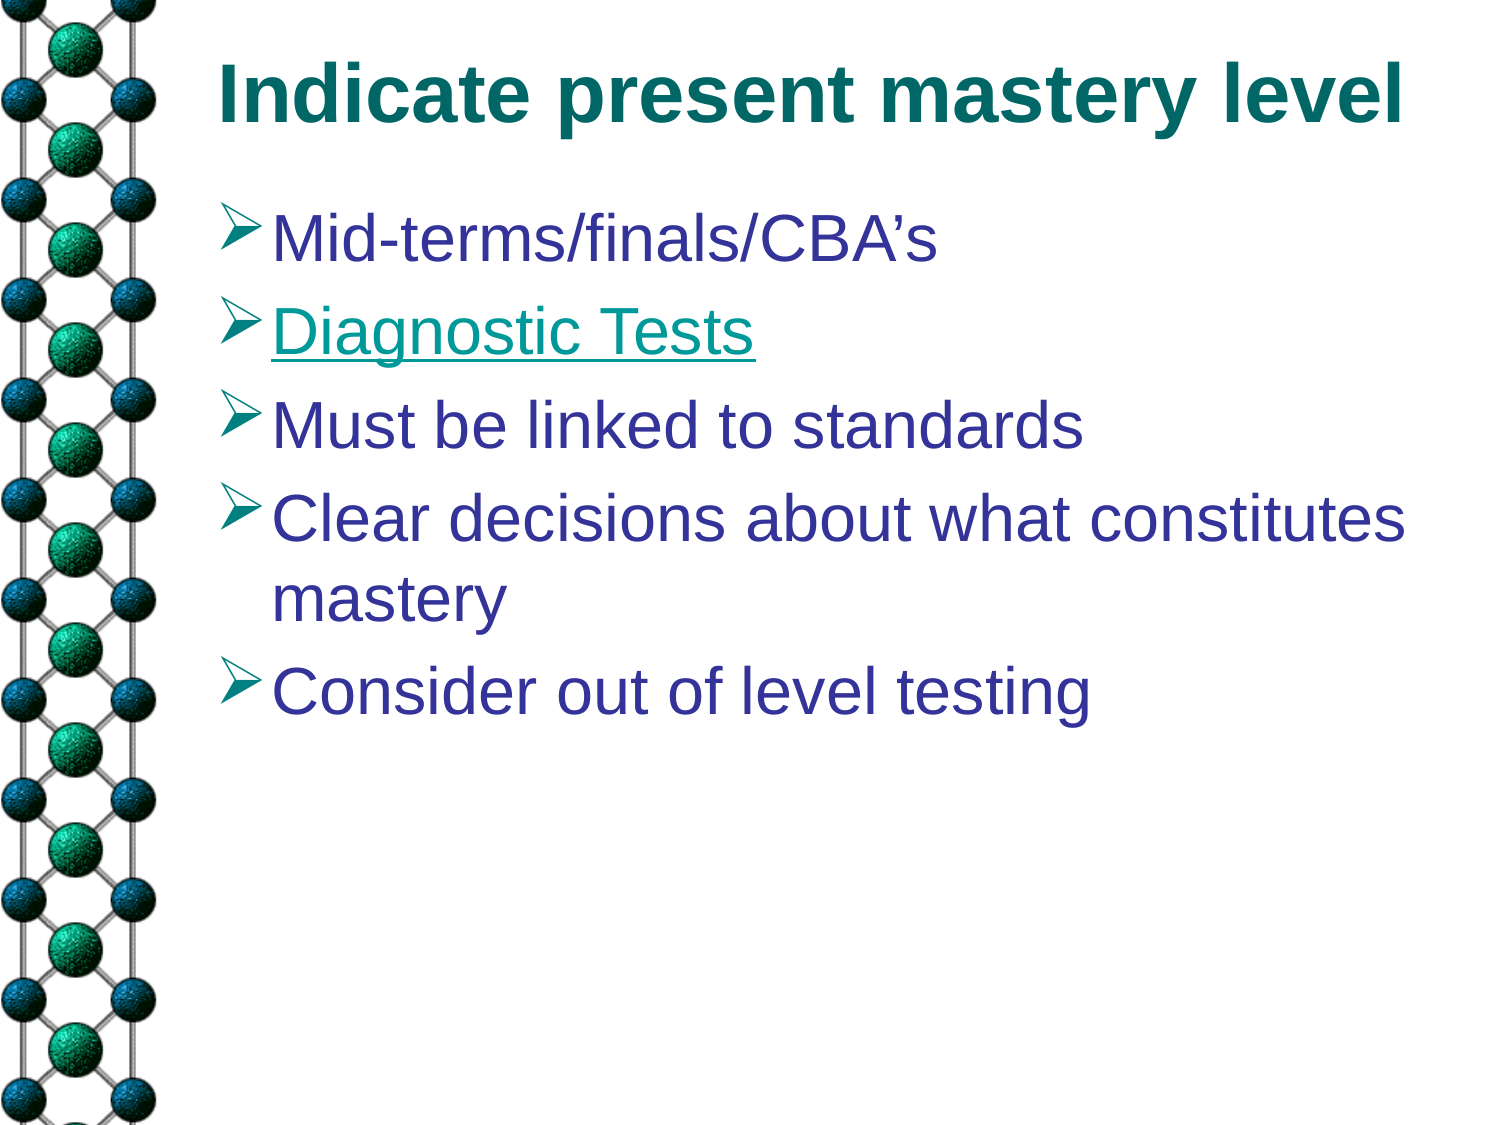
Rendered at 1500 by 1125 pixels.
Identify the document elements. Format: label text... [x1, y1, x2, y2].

picture [0, 0, 1500, 1125]
title Indicate present mastery level [199, 44, 1426, 187]
list Mid-terms/finals/CBA’s Diagnostic Tests Must be linked to standards Clear decisions about what constitutes mastery Consider out of level testing [199, 187, 1426, 931]
